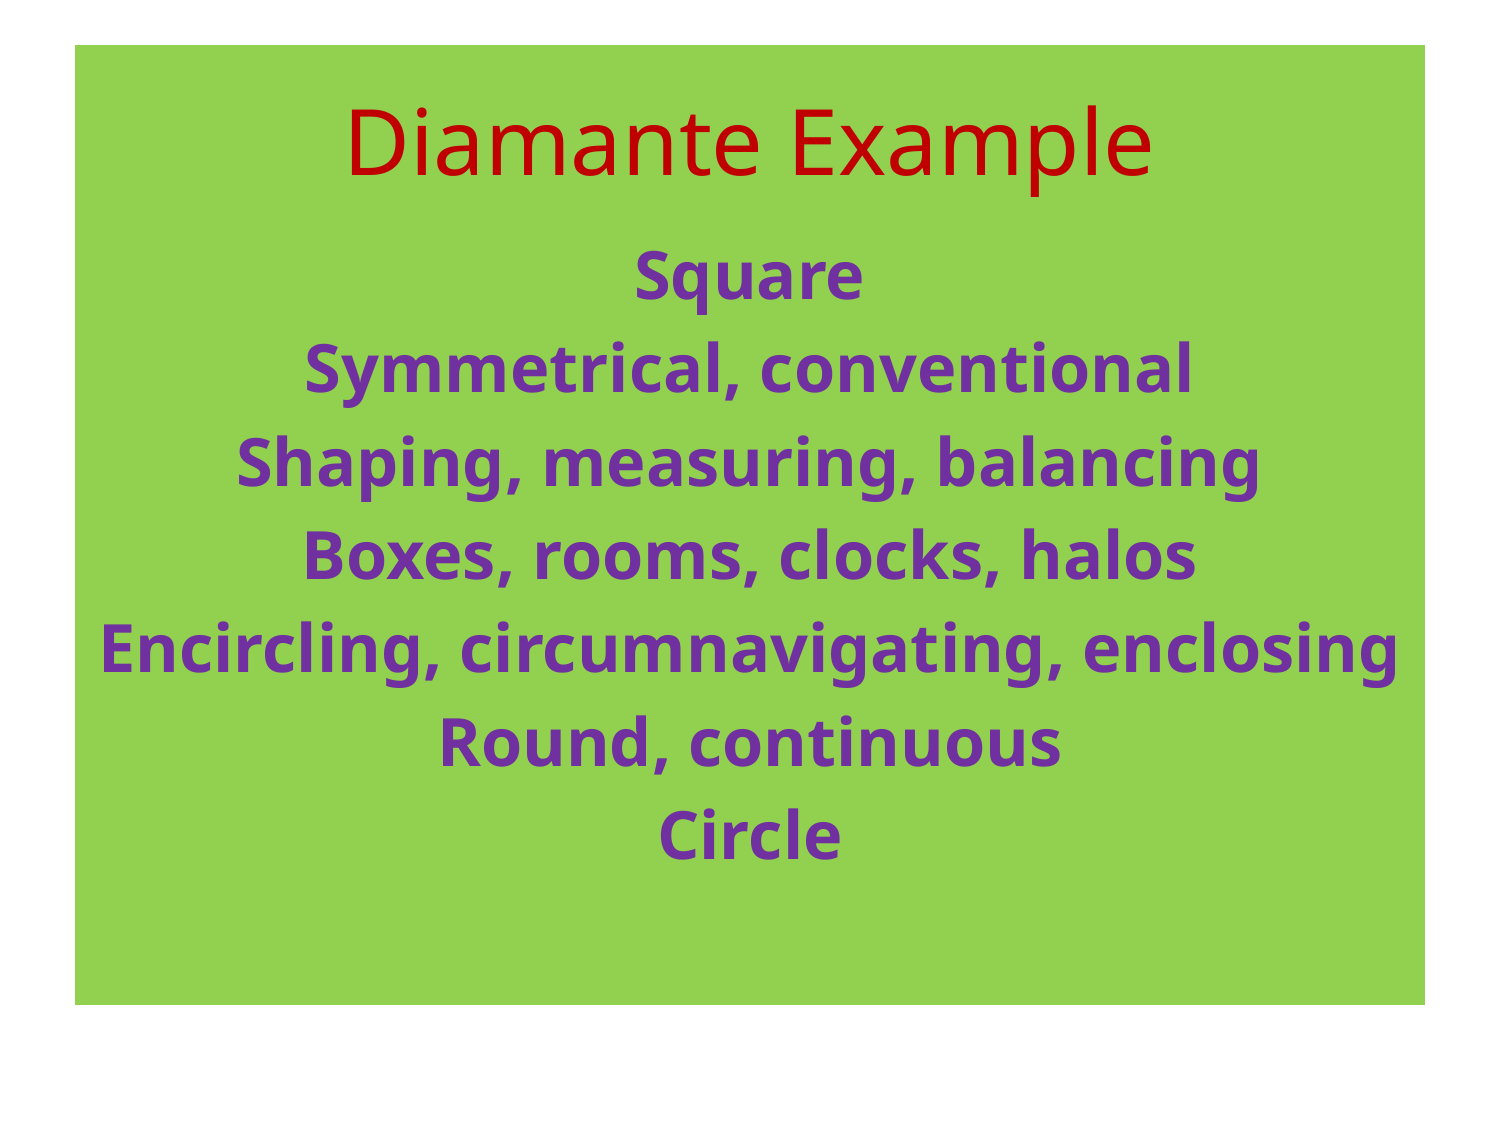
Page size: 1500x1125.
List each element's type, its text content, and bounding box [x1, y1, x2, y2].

title Diamante Example [75, 45, 1425, 224]
list Square Symmetrical, conventional Shaping, measuring, balancing Boxes, rooms, clocks, halos Encircling, circumnavigating, enclosing Round, continuous Circle [75, 224, 1425, 1005]
